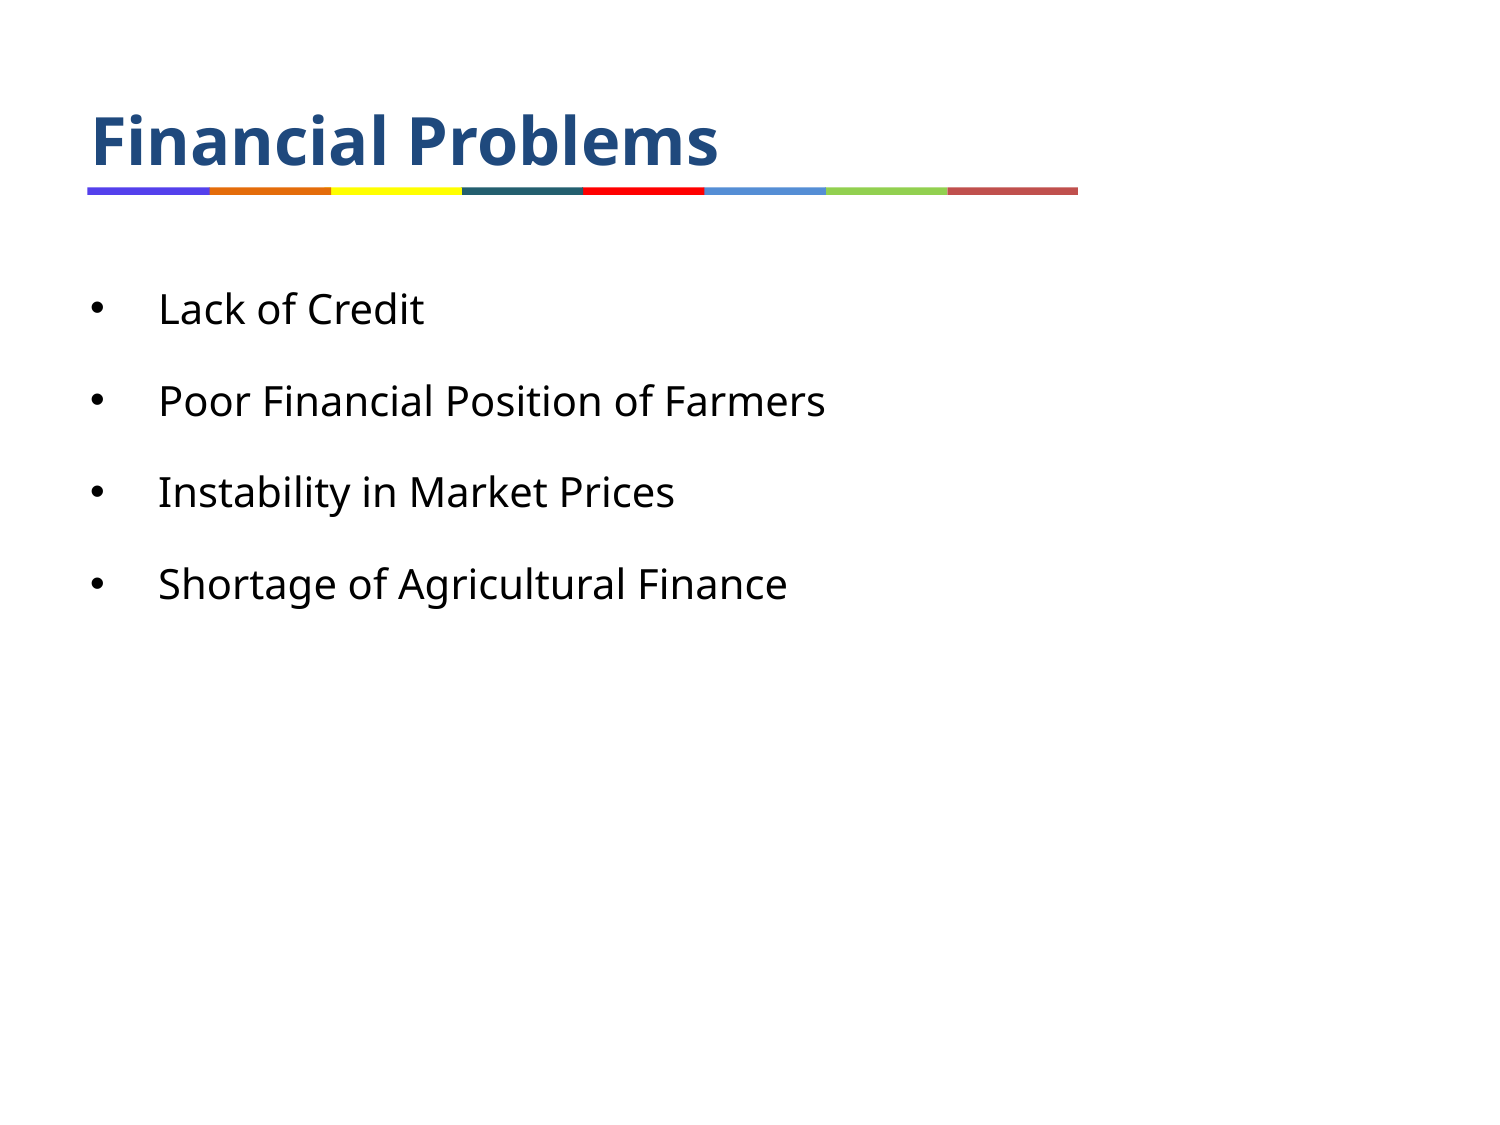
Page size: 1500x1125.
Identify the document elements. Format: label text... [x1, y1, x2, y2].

list Lack of Credit Poor Financial Position of Farmers Instability in Market Prices Shortage of Agricultural Finance [75, 249, 1425, 993]
title Financial Problems [75, 45, 1425, 233]
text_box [87, 187, 1079, 196]
